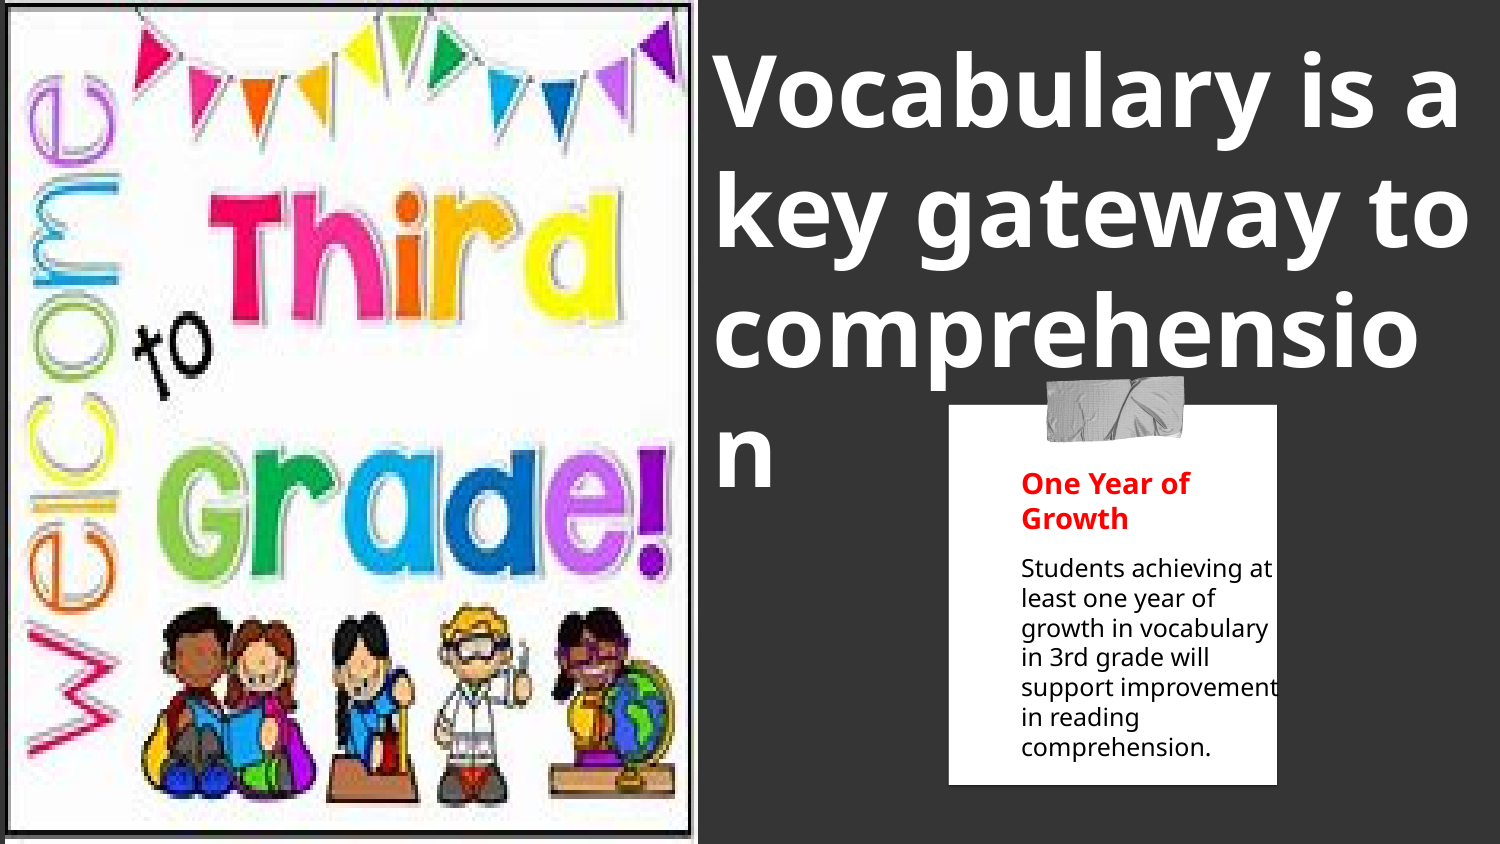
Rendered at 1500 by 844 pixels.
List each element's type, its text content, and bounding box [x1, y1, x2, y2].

title Vocabulary is a key gateway to comprehension [702, 12, 1500, 519]
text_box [935, 364, 1296, 800]
picture [5, 0, 698, 844]
